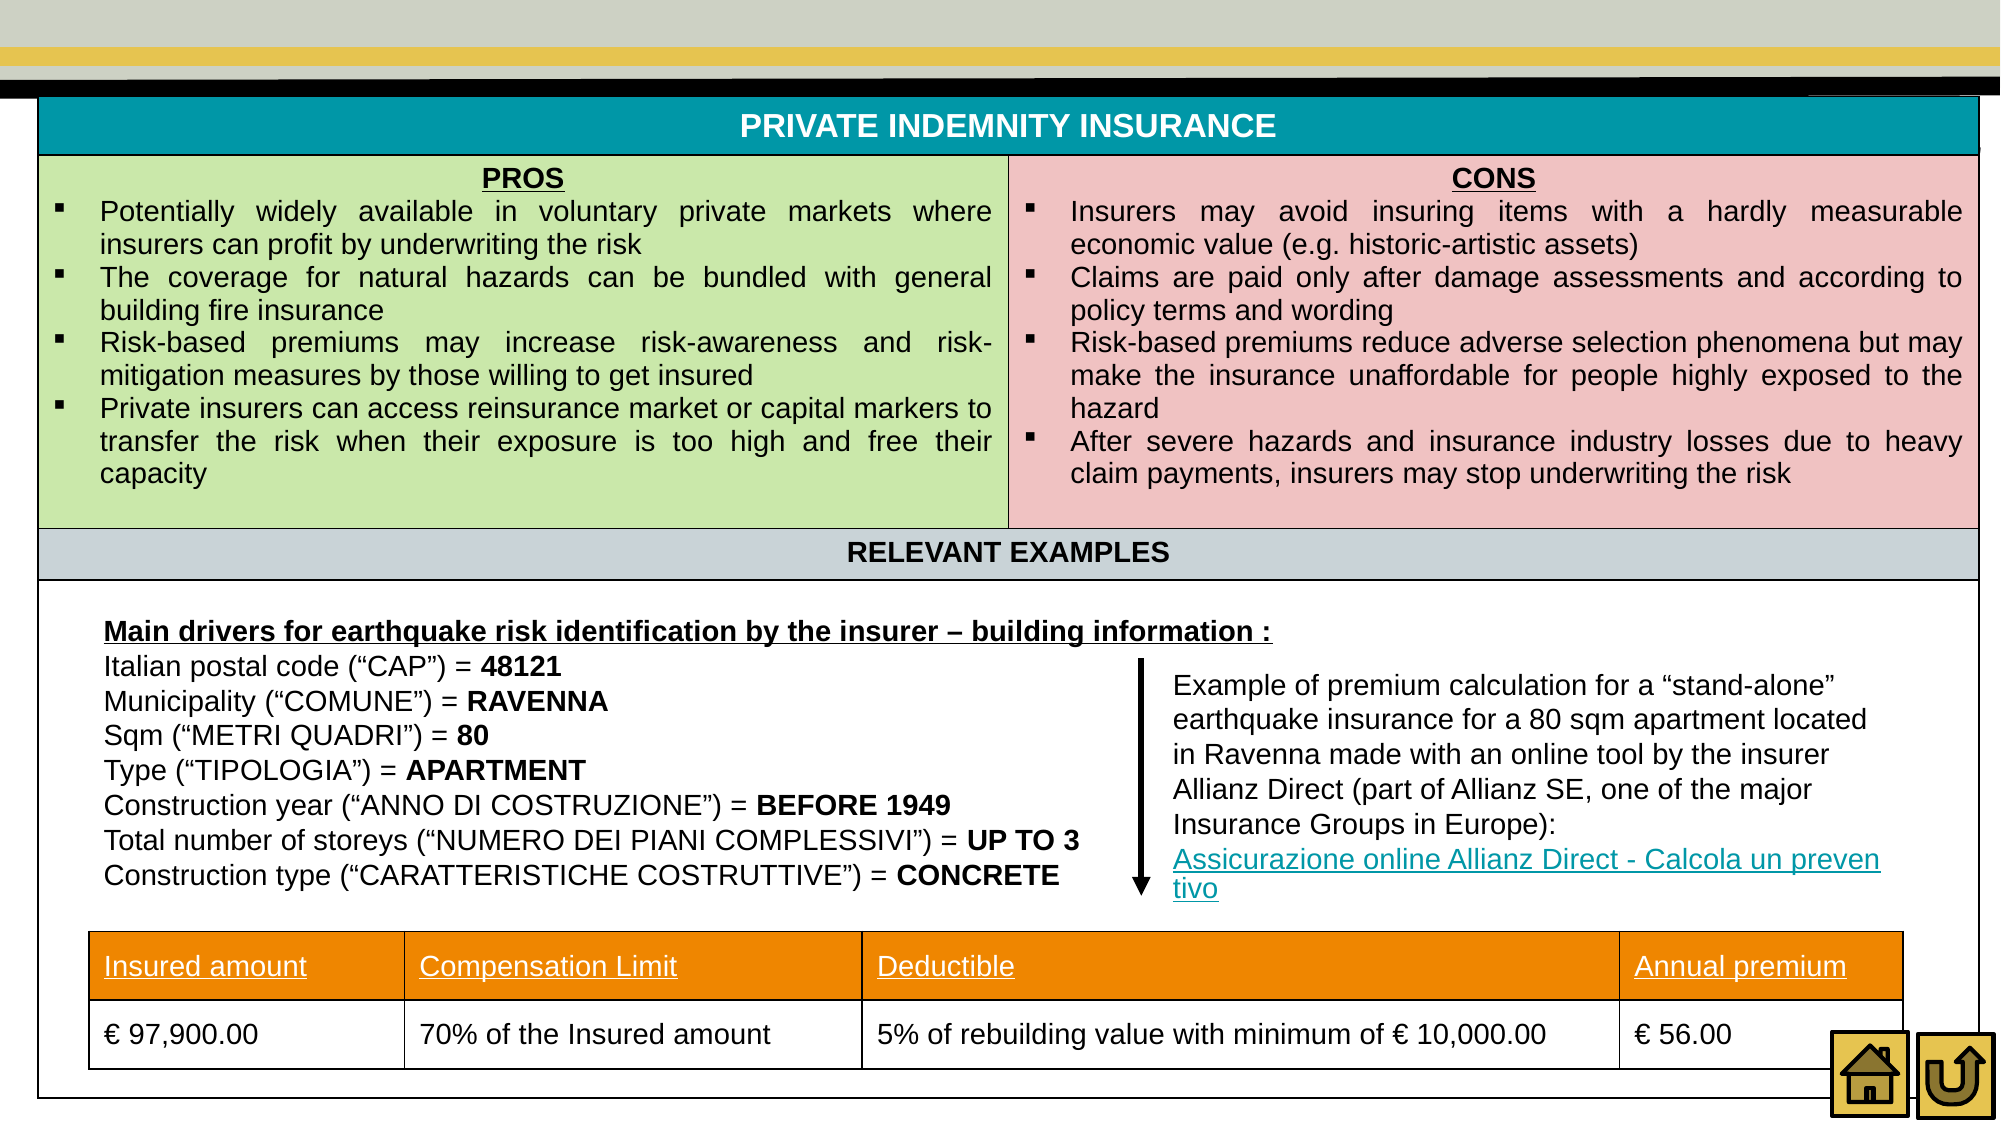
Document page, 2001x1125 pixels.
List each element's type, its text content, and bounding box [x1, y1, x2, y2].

text_box Main drivers for earthquake risk identification by the insurer – building information : Italian postal code (“CAP”) = 48121 Municipality (“COMUNE”) = RAVENNA Sqm (“METRI QUADRI”) = 80 Type (“TIPOLOGIA”) = APARTMENT Construction year (“ANNO DI COSTRUZIONE”) = BEFORE 1949 Total number of storeys (“NUMERO DEI PIANI COMPLESSIVI”) = UP TO 3 Construction type (“CARATTERISTICHE COSTRUTTIVE”) = CONCRETE [88, 604, 1359, 899]
table_header Compensation Limit [405, 932, 861, 999]
table_header Annual premium [1620, 932, 1902, 999]
text_box [1916, 1032, 1996, 1120]
table_cell 70% of the Insured amount [405, 1001, 861, 1068]
text_box [1830, 1030, 1910, 1118]
table_cell [39, 581, 1978, 1097]
table_header Deductible [863, 932, 1619, 999]
table_header PRIVATE INDEMNITY INSURANCE [39, 97, 1978, 154]
table_cell CONS Insurers may avoid insuring items with a hardly measurable economic value (e.g. historic-artistic assets) Claims are paid only after damage assessments and according to policy terms and wording Risk-based premiums reduce adverse selection phenomena but may make the insurance unaffordable for people highly exposed to the hazard After severe hazards and insurance industry losses due to heavy claim payments, insurers may stop underwriting the risk [1009, 156, 1978, 528]
text_box Example of premium calculation for a “stand-alone” earthquake insurance for a 80 sqm apartment located in Ravenna made with an online tool by the insurer Allianz Direct (part of Allianz SE, one of the major Insurance Groups in Europe): Assicurazione online Allianz Direct - Calcola un preventivo [1158, 658, 1901, 883]
table_cell € 97,900.00 [90, 1001, 404, 1068]
table_header Insured amount [90, 932, 404, 999]
table_cell 5% of rebuilding value with minimum of € 10,000.00 [863, 1001, 1619, 1068]
table_cell € 56.00 [1620, 1001, 1902, 1068]
table_cell PROS Potentially widely available in voluntary private markets where insurers can profit by underwriting the risk The coverage for natural hazards can be bundled with general building fire insurance Risk-based premiums may increase risk-awareness and risk-mitigation measures by those willing to get insured Private insurers can access reinsurance market or capital markers to transfer the risk when their exposure is too high and free their capacity [39, 156, 1008, 528]
table_cell RELEVANT EXAMPLES [39, 529, 1978, 579]
